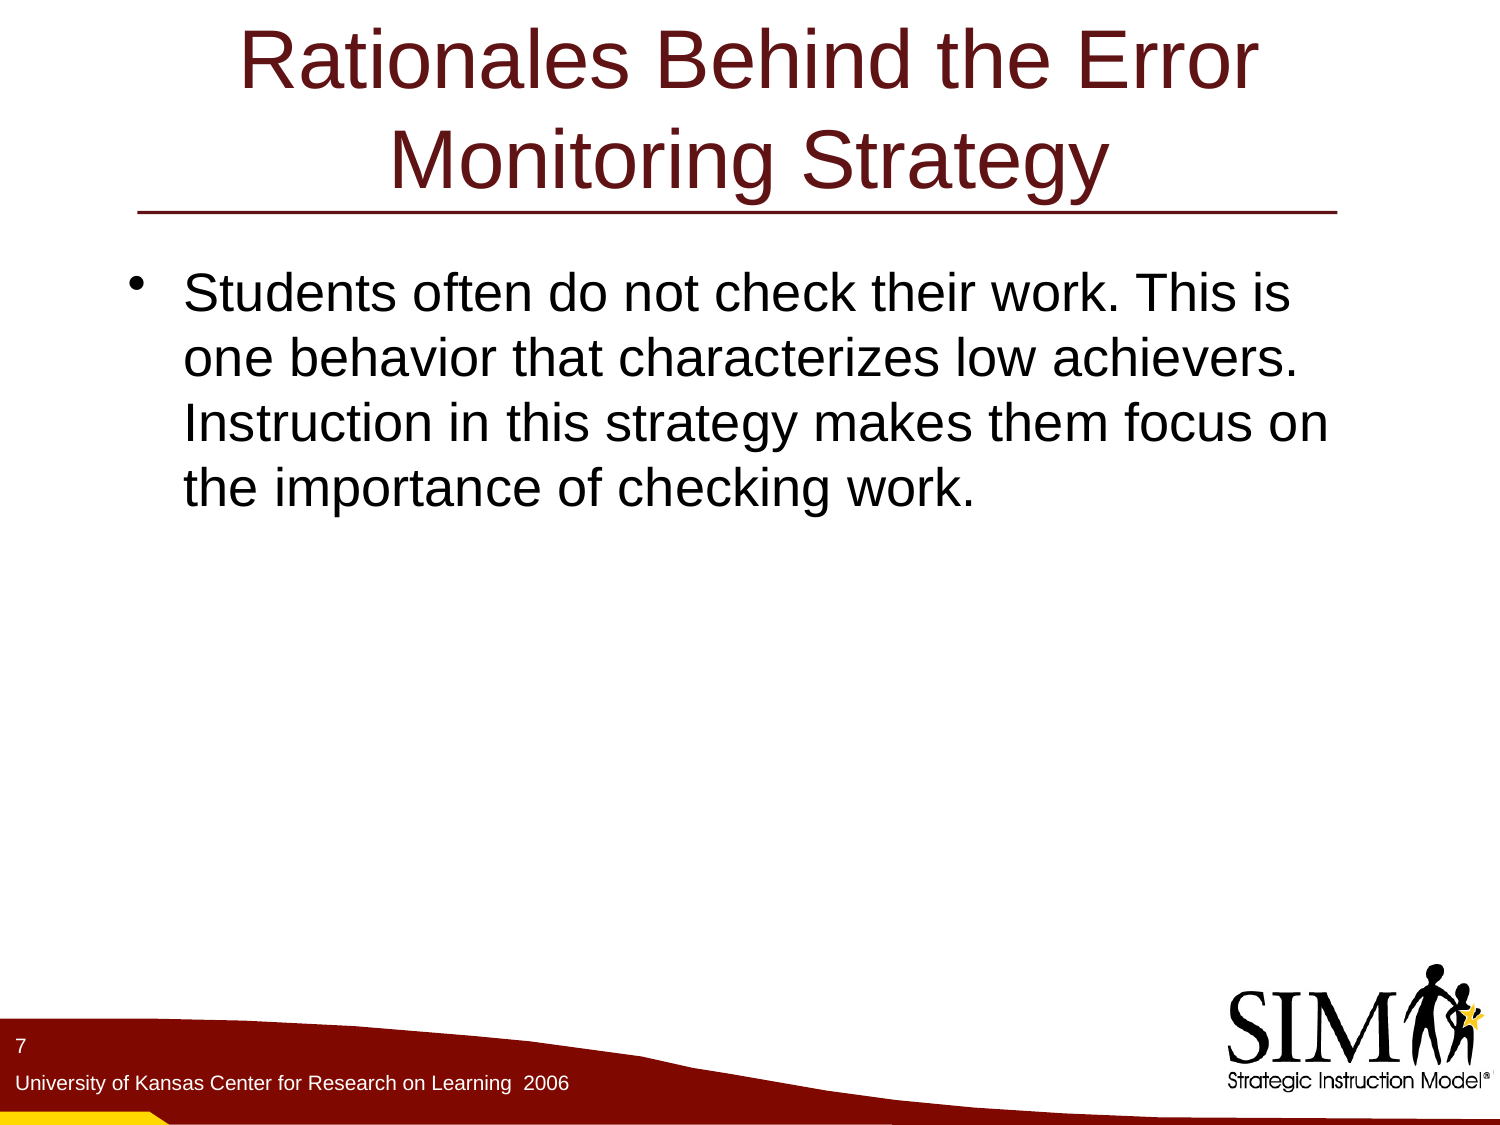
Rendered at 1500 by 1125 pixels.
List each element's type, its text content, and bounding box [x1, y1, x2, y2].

footer University of Kansas Center for Research on Learning 2006 [0, 1062, 626, 1101]
list Students often do not check their work. This is one behavior that characterizes low achievers. Instruction in this strategy makes them focus on the importance of checking work. [112, 249, 1388, 901]
picture [1222, 948, 1500, 1108]
title Rationales Behind the Error Monitoring Strategy [112, 74, 1388, 213]
slide_number 7 [0, 1024, 313, 1062]
